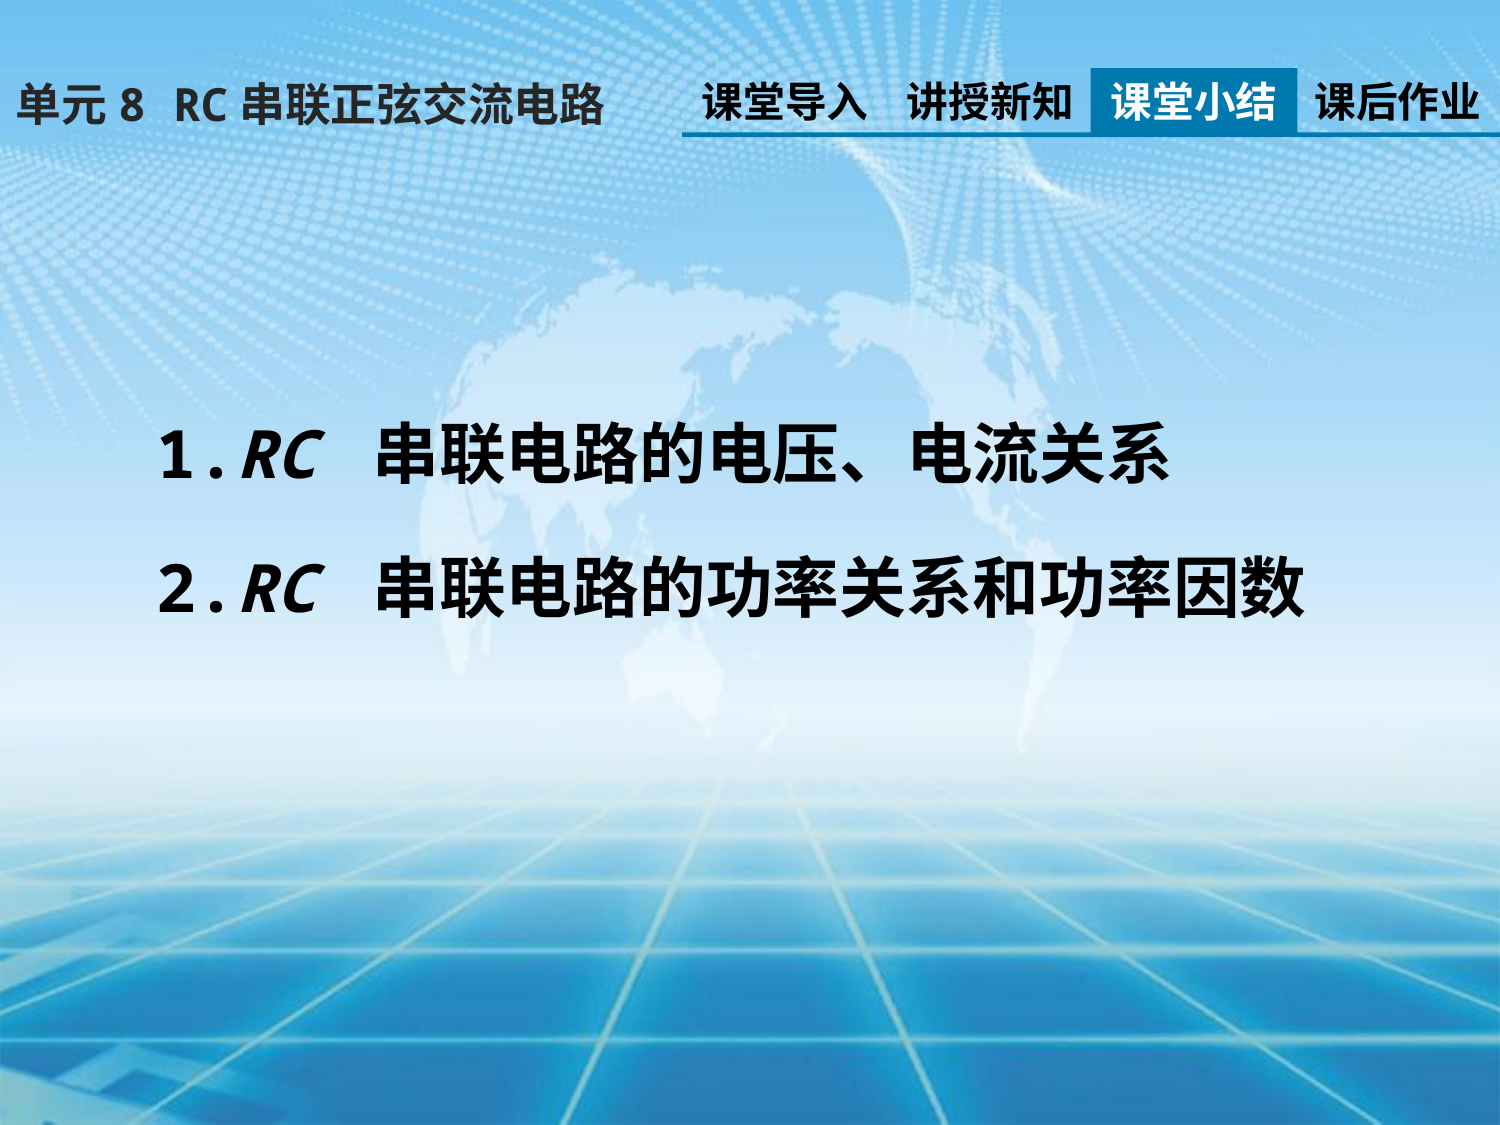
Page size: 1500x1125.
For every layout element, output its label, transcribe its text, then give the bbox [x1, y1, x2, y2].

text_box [681, 67, 1500, 135]
text_box 单元8 RC串联正弦交流电路 [1, 68, 1280, 138]
picture [0, 0, 1500, 1125]
text_box 1.RC 串联电路的电压、电流关系 2.RC 串联电路的功率关系和功率因数 [141, 364, 1397, 852]
